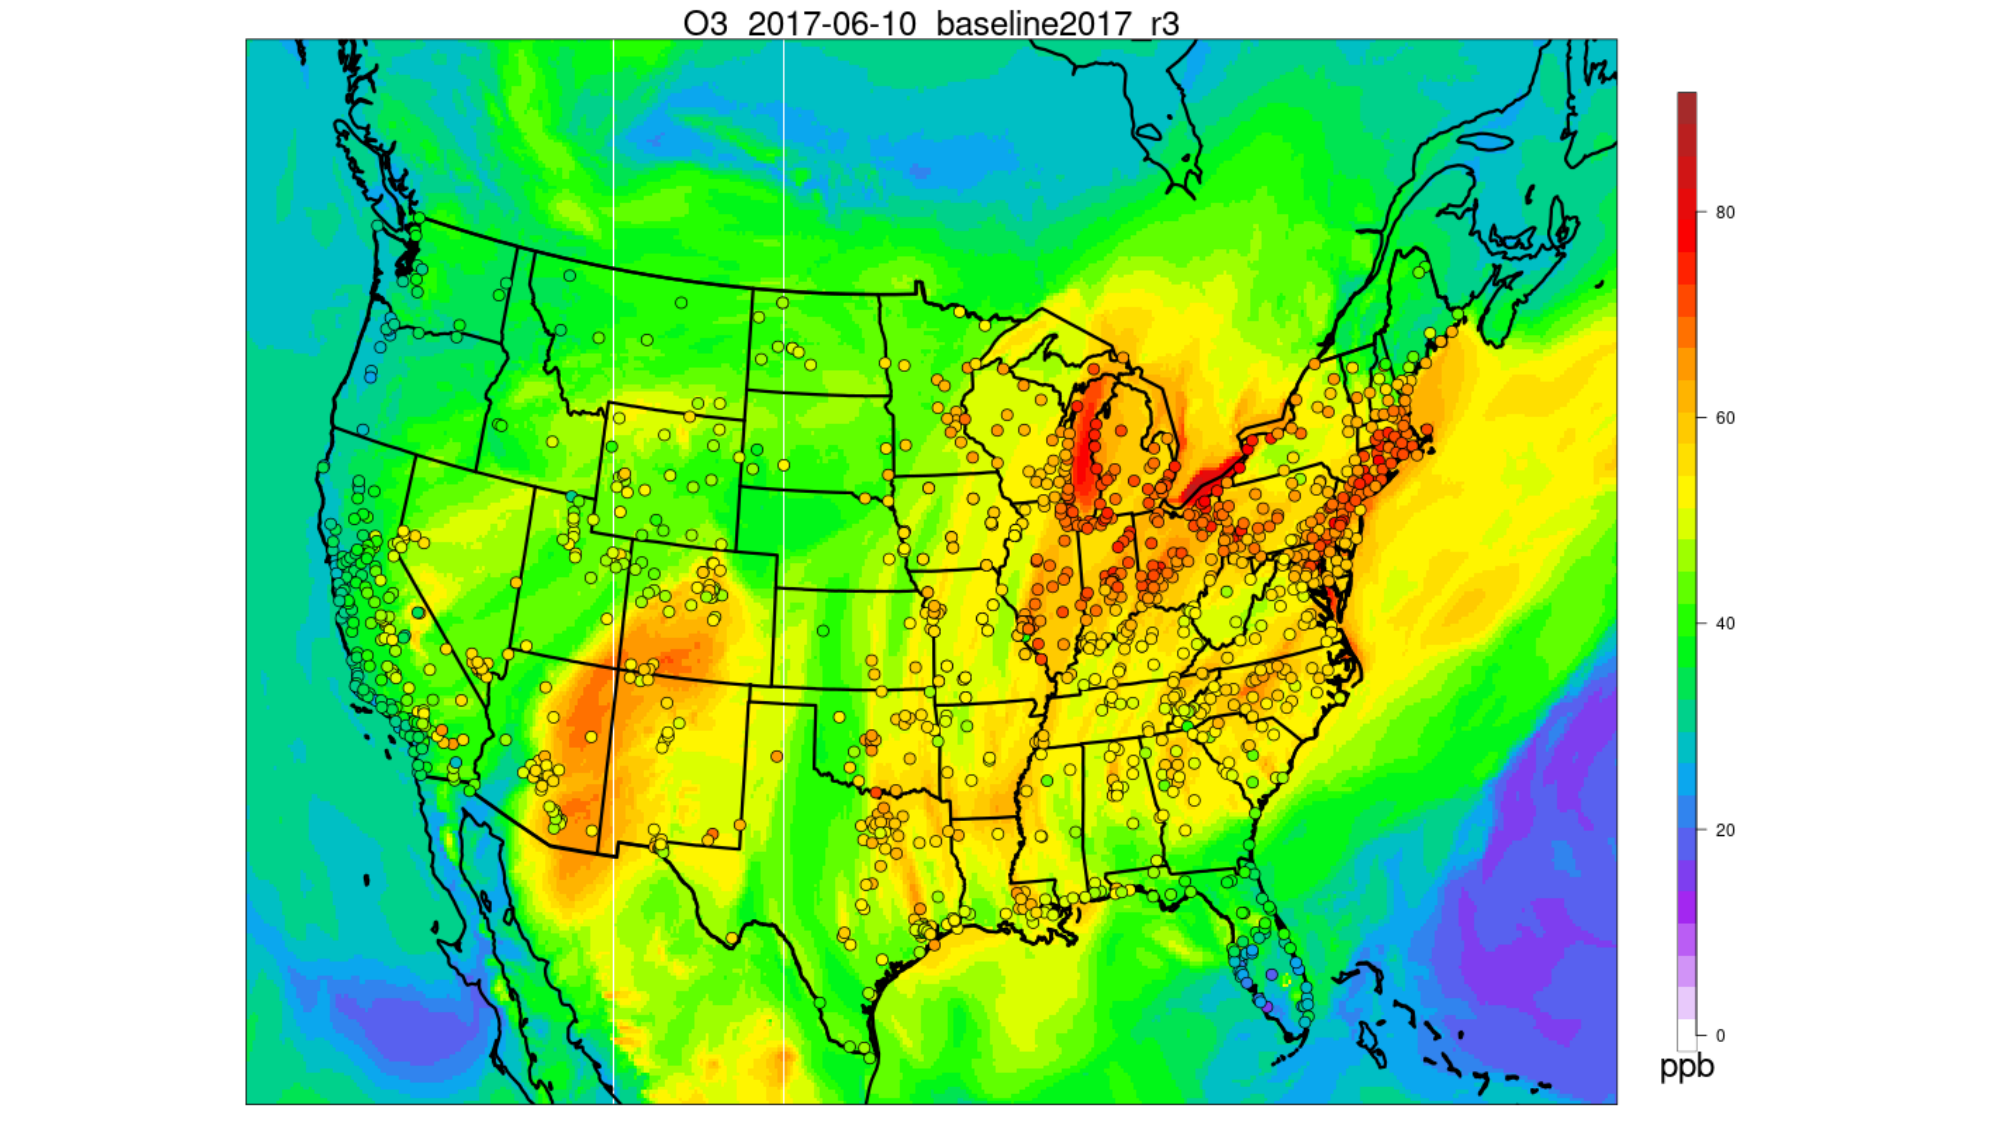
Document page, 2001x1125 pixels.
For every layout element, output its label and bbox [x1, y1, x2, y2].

picture [226, 0, 1774, 1125]
